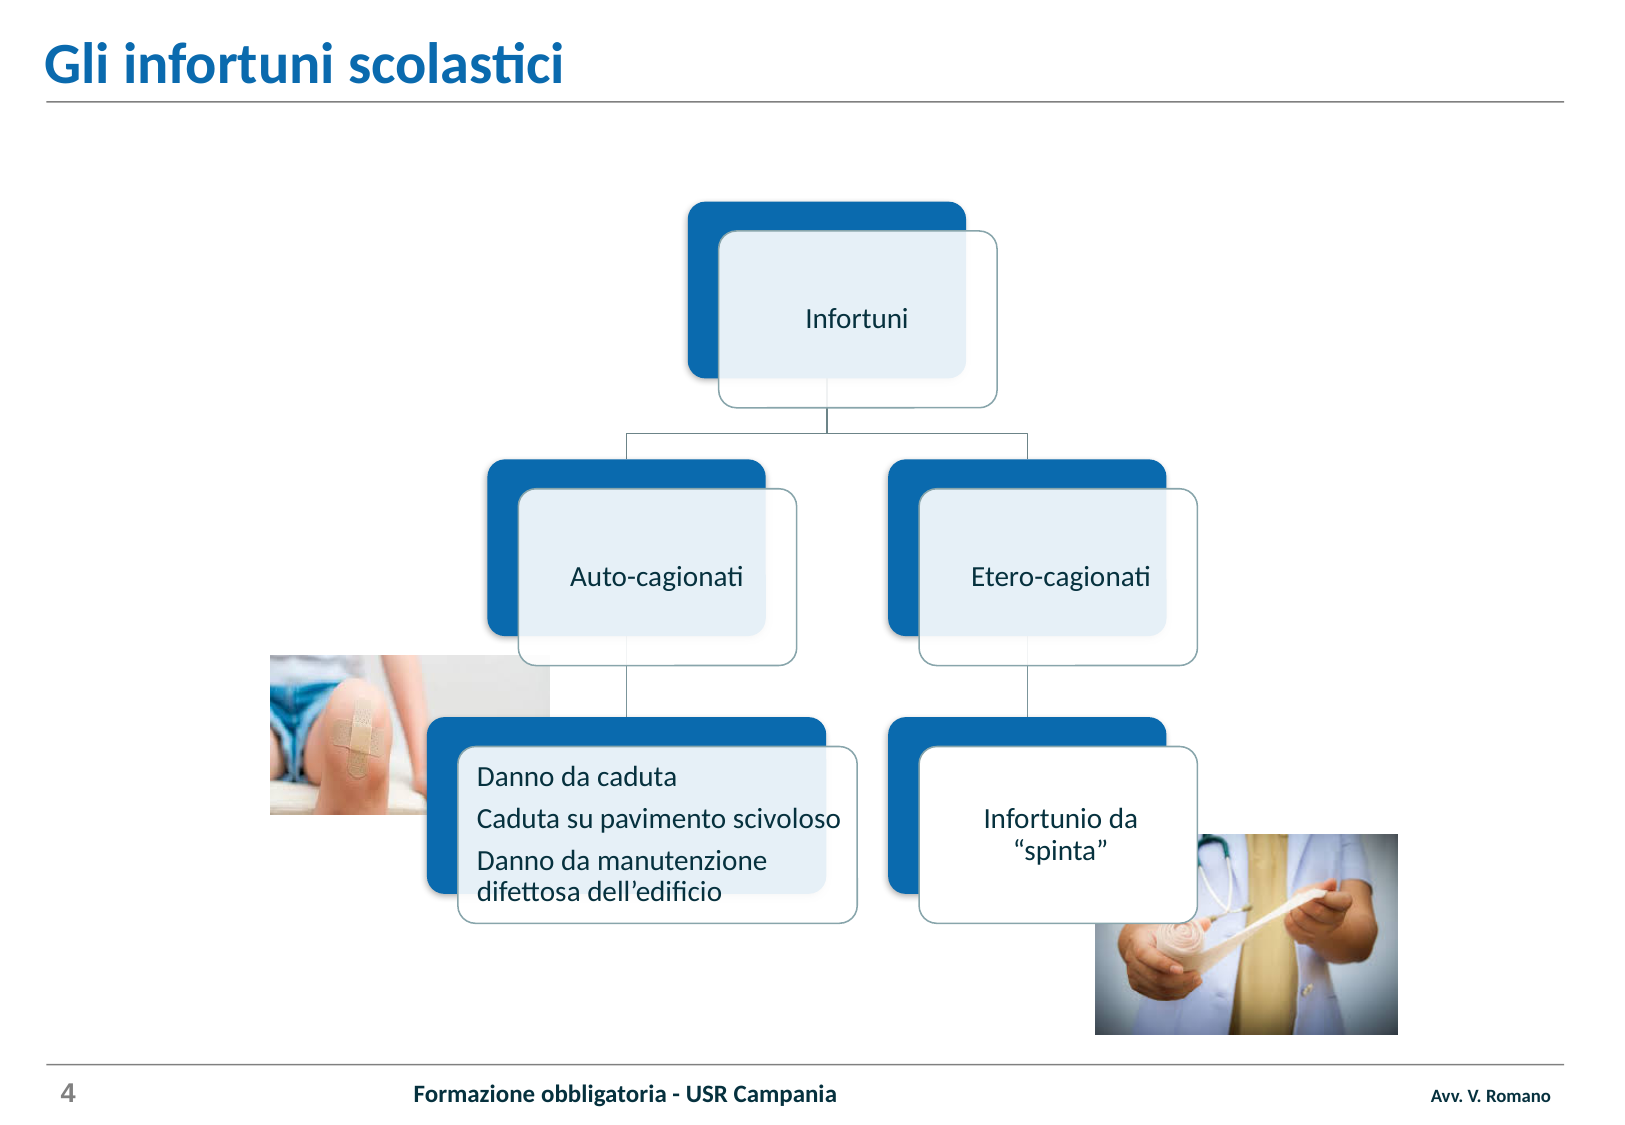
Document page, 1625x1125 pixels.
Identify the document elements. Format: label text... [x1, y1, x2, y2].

text_box [46, 220, 1563, 1087]
picture [1095, 833, 1398, 1036]
text_box Gli infortuni scolastici [44, 24, 1561, 91]
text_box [270, 201, 1354, 924]
